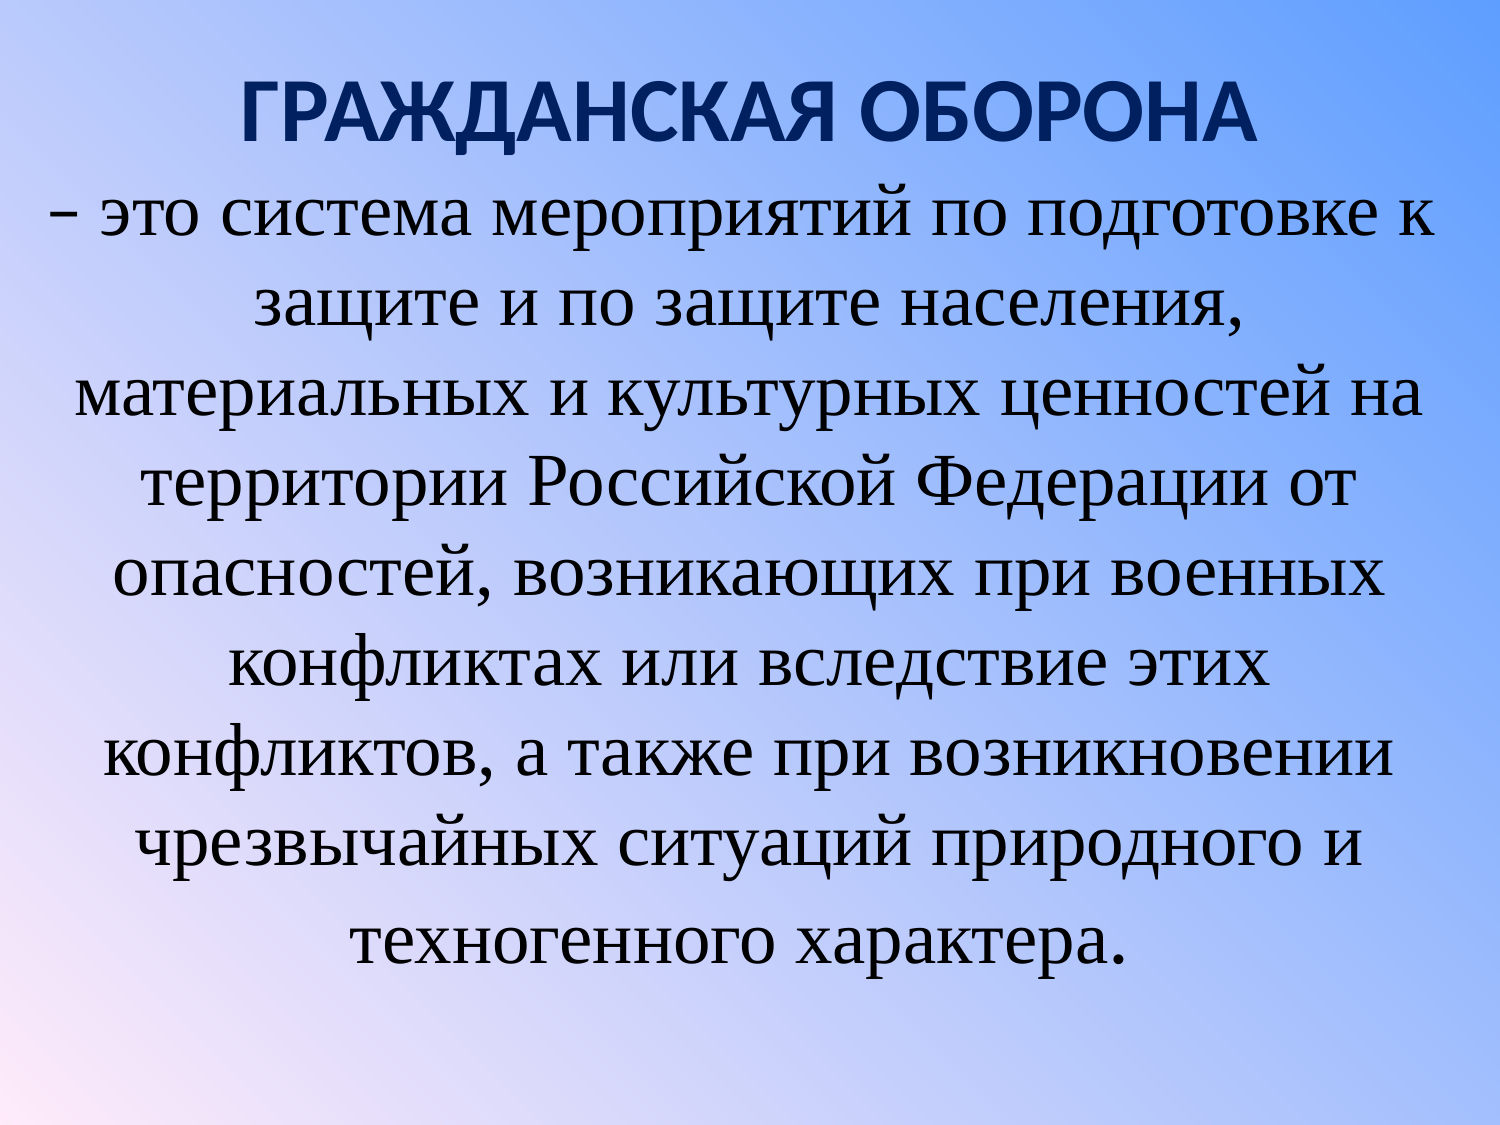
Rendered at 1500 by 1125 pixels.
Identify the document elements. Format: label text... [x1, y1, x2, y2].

title ГРАЖДАНСКАЯ ОБОРОНА – это система мероприятий по подготовке к защите и по защите населения, материальных и культурных ценностей на территории Российской Федерации от опасностей, возникающих при военных конфликтах или вследствие этих конфликтов, а также при возникновении чрезвычайных ситуаций природного и техногенного характера. [29, 30, 1471, 1000]
